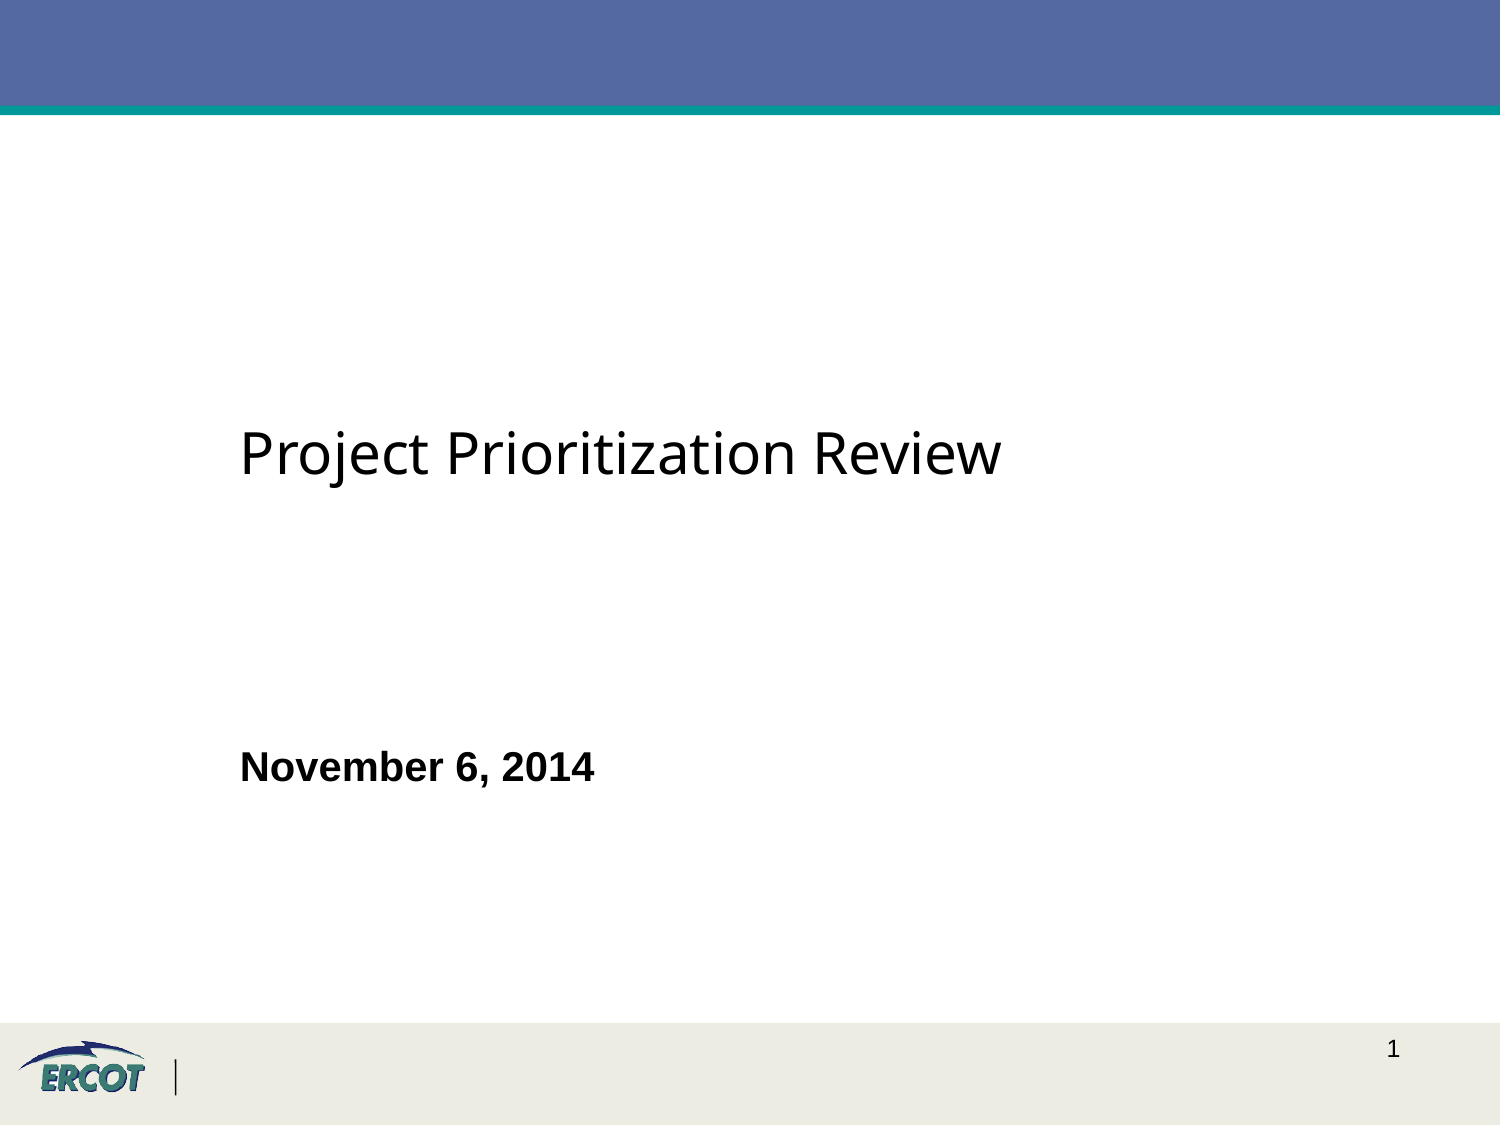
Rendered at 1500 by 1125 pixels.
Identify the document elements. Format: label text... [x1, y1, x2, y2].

text_box Project Prioritization Review [224, 349, 1413, 554]
picture [10, 1031, 151, 1111]
text_box November 6, 2014 [225, 587, 650, 900]
